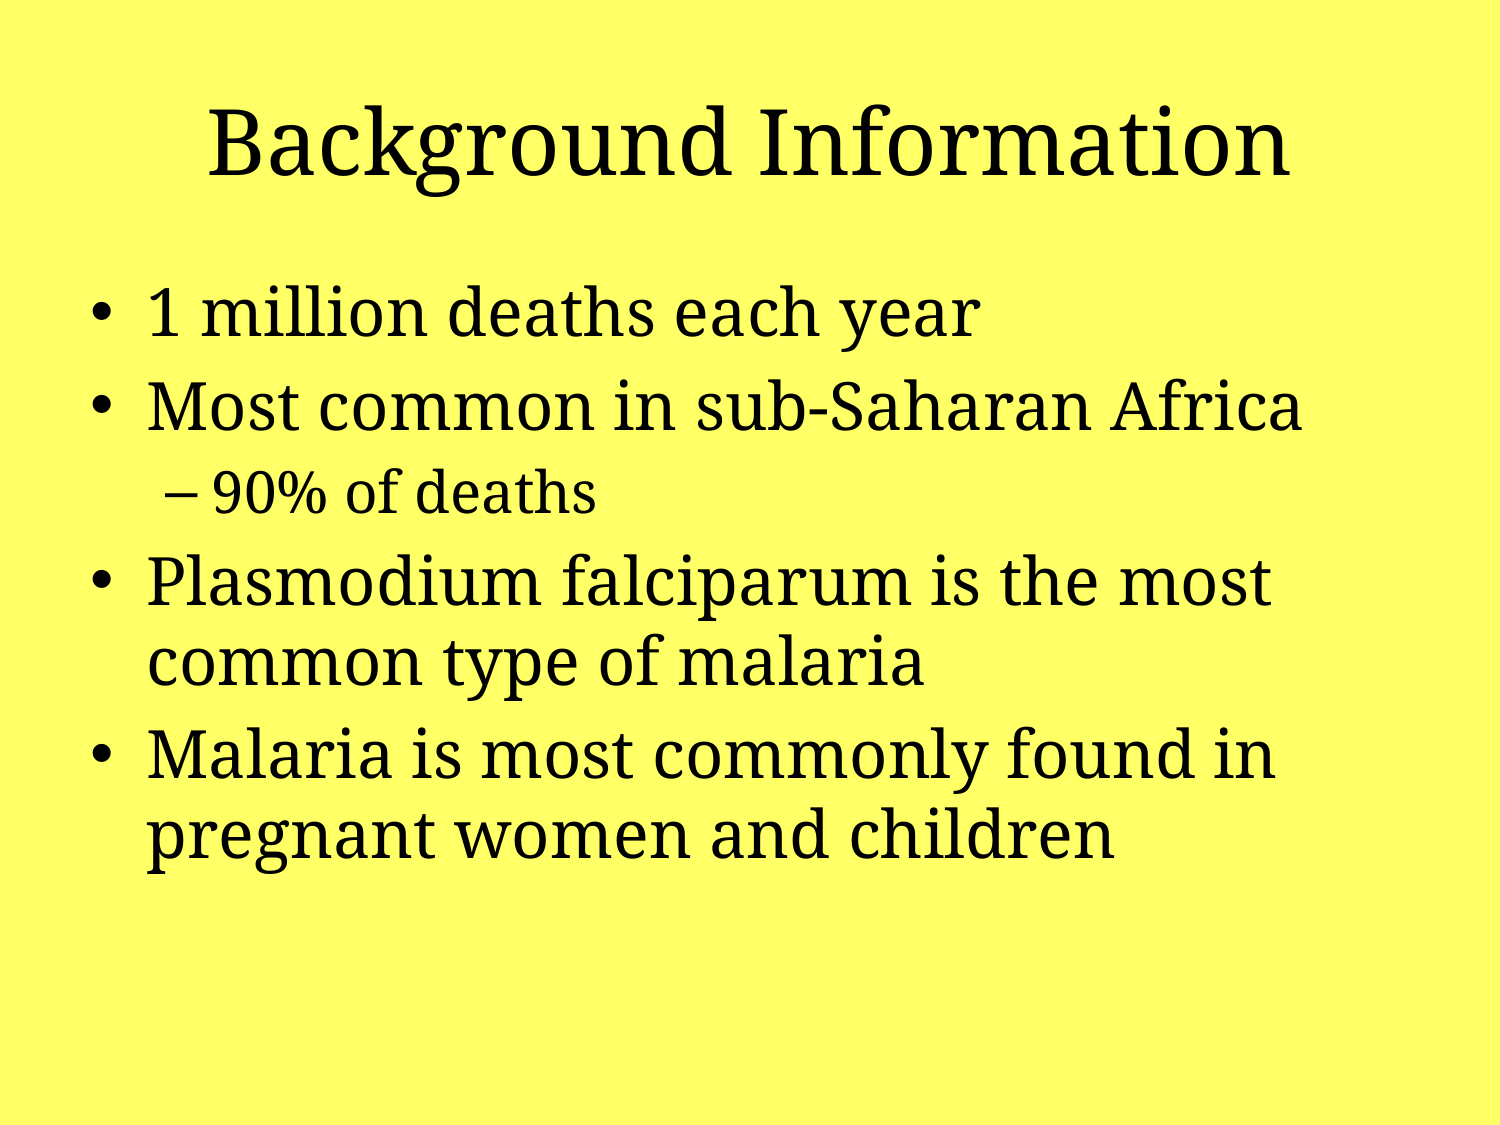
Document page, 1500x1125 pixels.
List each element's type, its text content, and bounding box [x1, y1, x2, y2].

title Background Information [75, 45, 1425, 233]
list 1 million deaths each year Most common in sub-Saharan Africa 90% of deaths Plasmodium falciparum is the most common type of malaria Malaria is most commonly found in pregnant women and children [75, 262, 1425, 1005]
